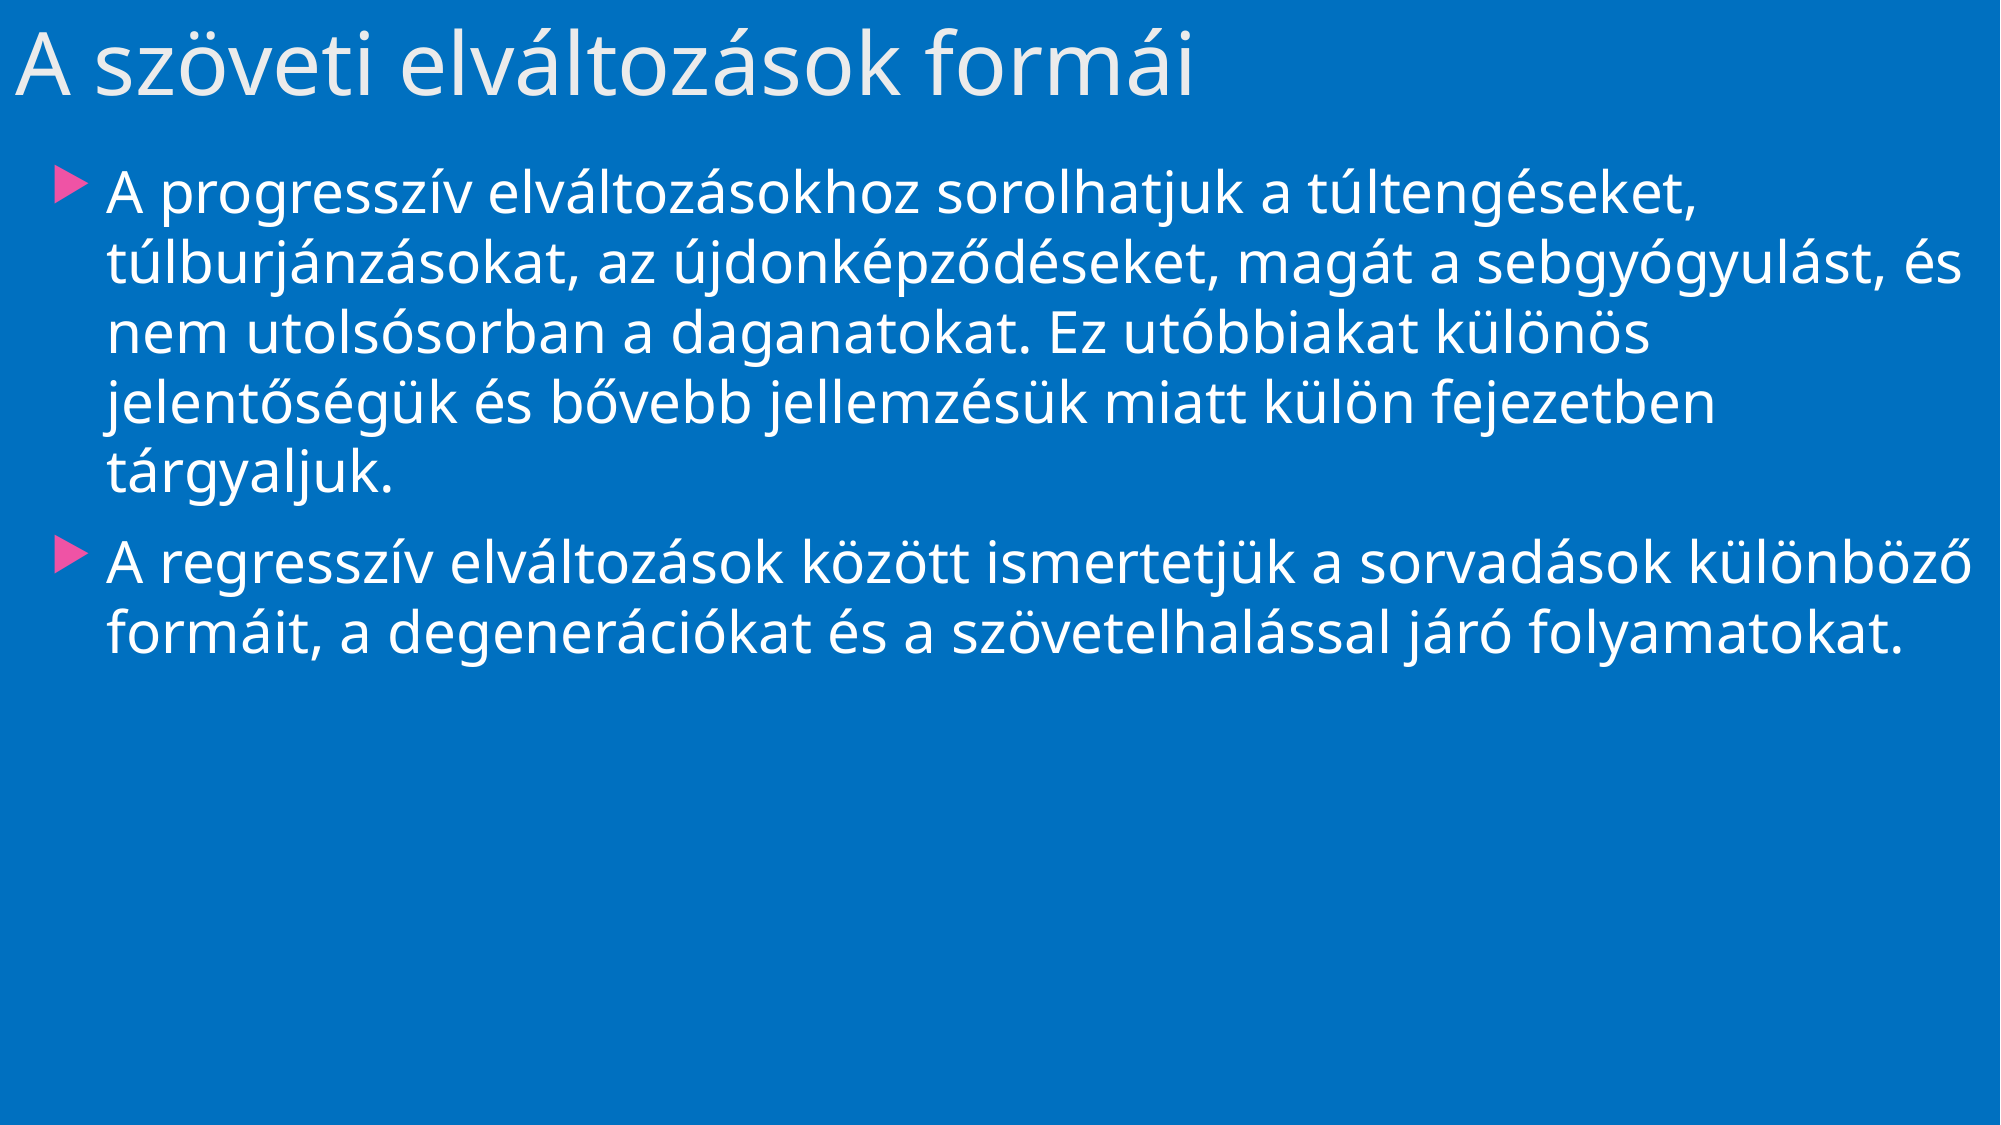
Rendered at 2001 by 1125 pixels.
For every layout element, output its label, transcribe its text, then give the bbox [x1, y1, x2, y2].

title A szöveti elváltozások formái [0, 0, 1543, 230]
list A progresszív elváltozásokhoz sorolhatjuk a túltengéseket, túlburjánzásokat, az újdonképződéseket, magát a sebgyógyulást, és nem utolsósorban a daganatokat. Ez utóbbiakat különös jelentőségük és bővebb jellemzésük miatt külön fejezetben tárgyaljuk. A regresszív elváltozások között ismertetjük a sorvadások különböző formáit, a degenerációkat és a szövetelhalással járó folyamatokat. [35, 147, 2000, 1073]
